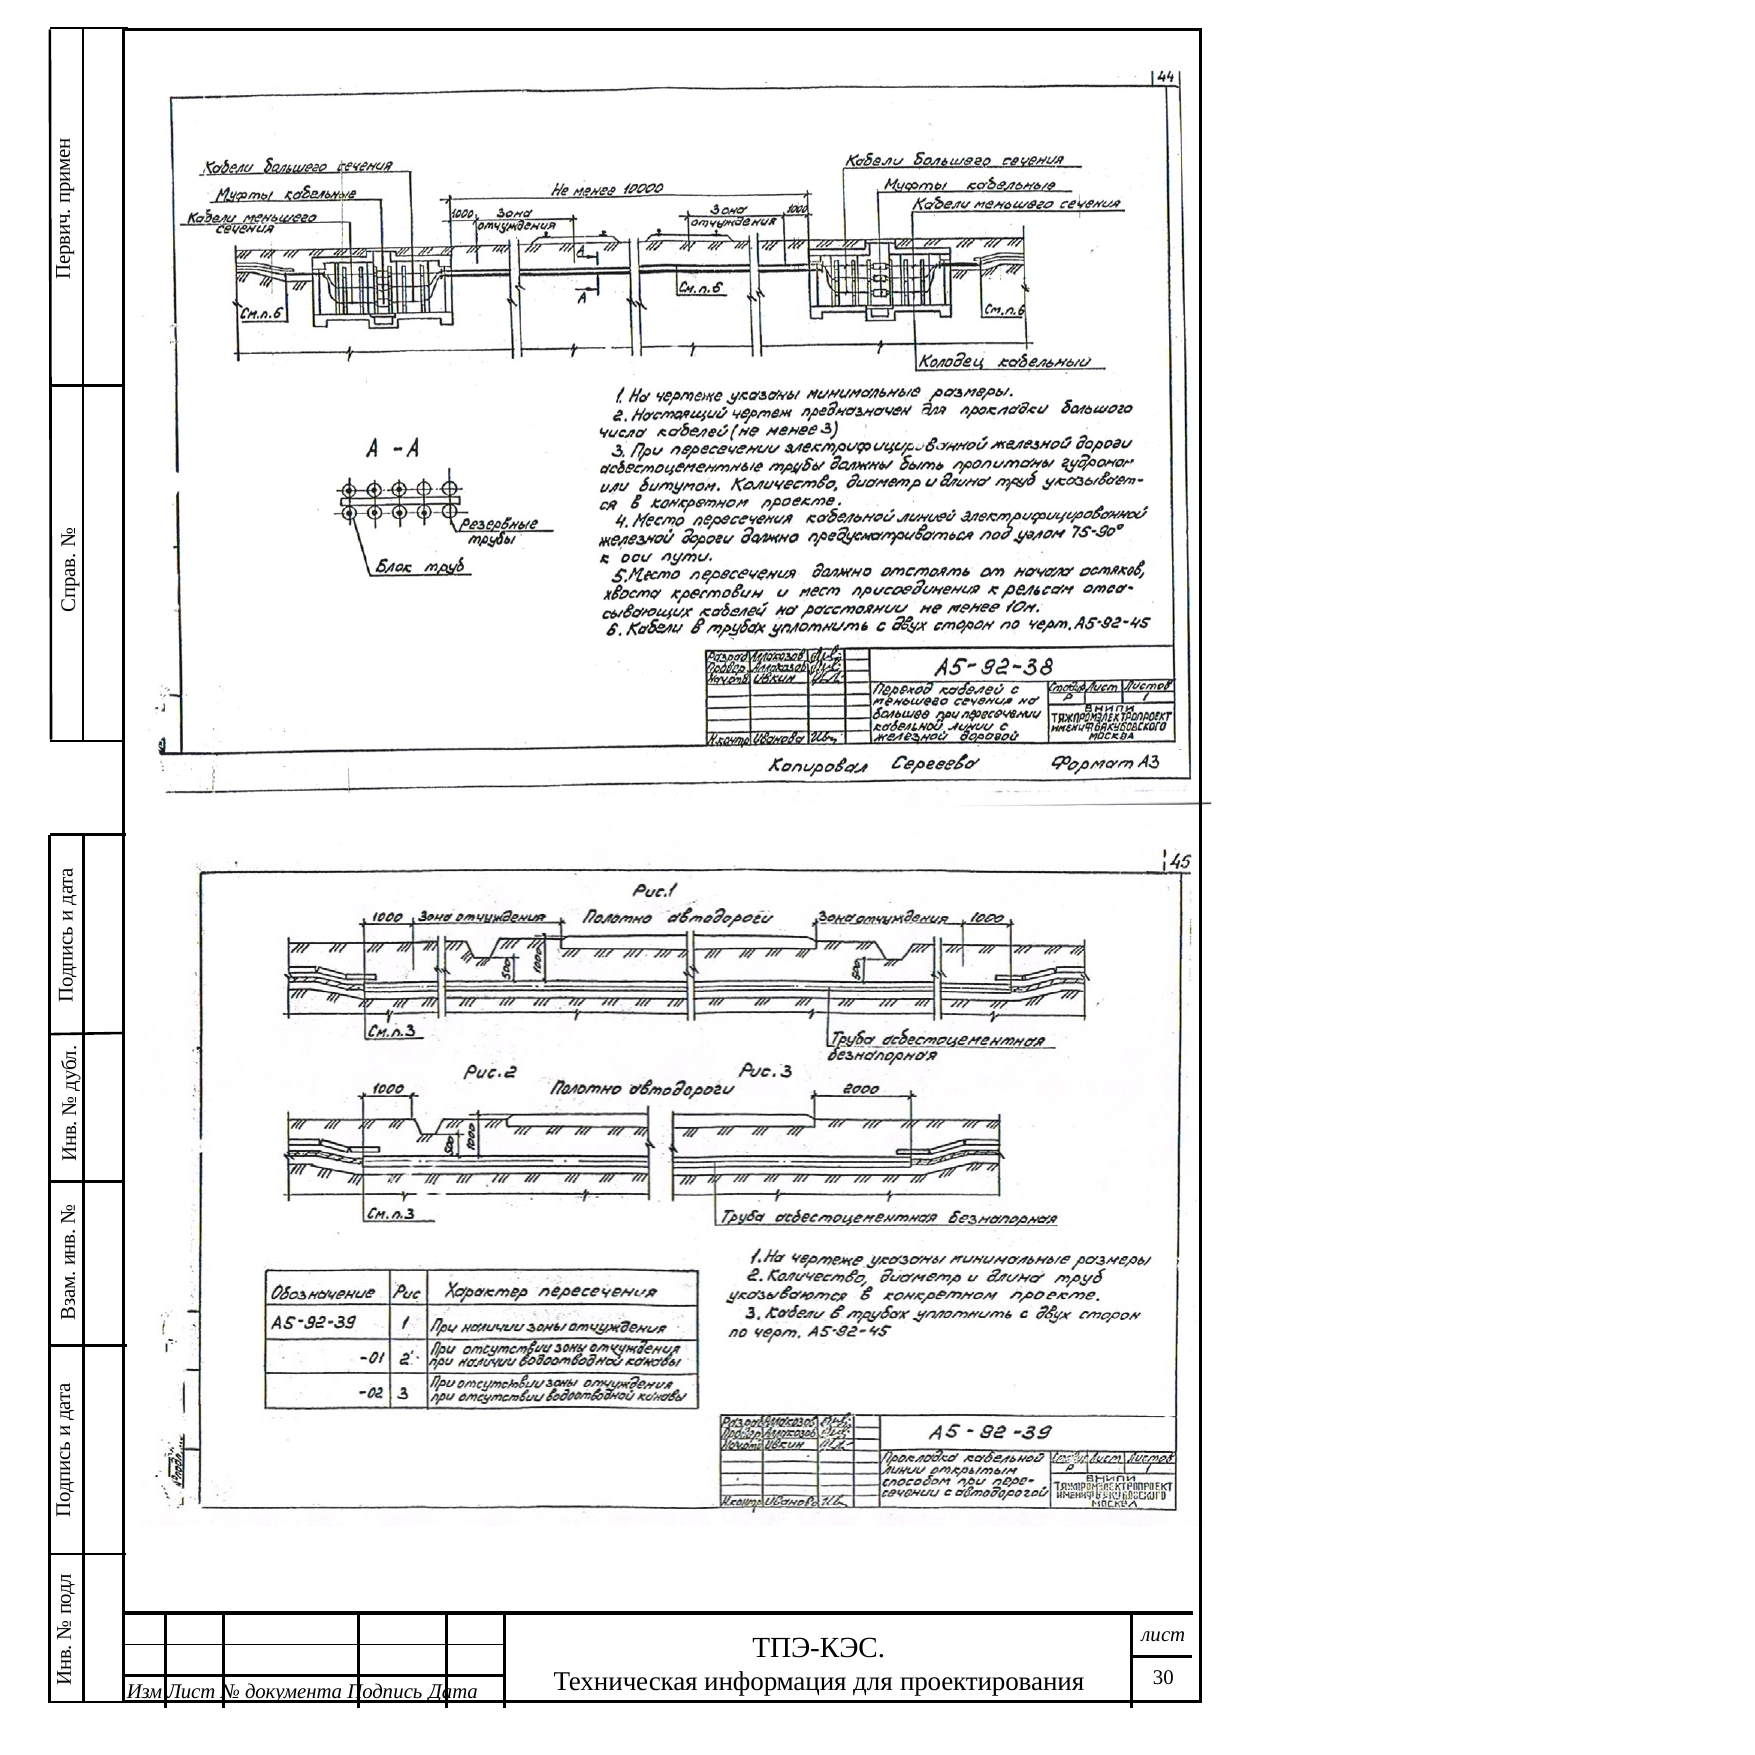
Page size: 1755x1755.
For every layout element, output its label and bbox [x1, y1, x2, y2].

text_box [1150, 1661, 1177, 1689]
text_box [48, 27, 1212, 1709]
text_box [1139, 1618, 1188, 1646]
